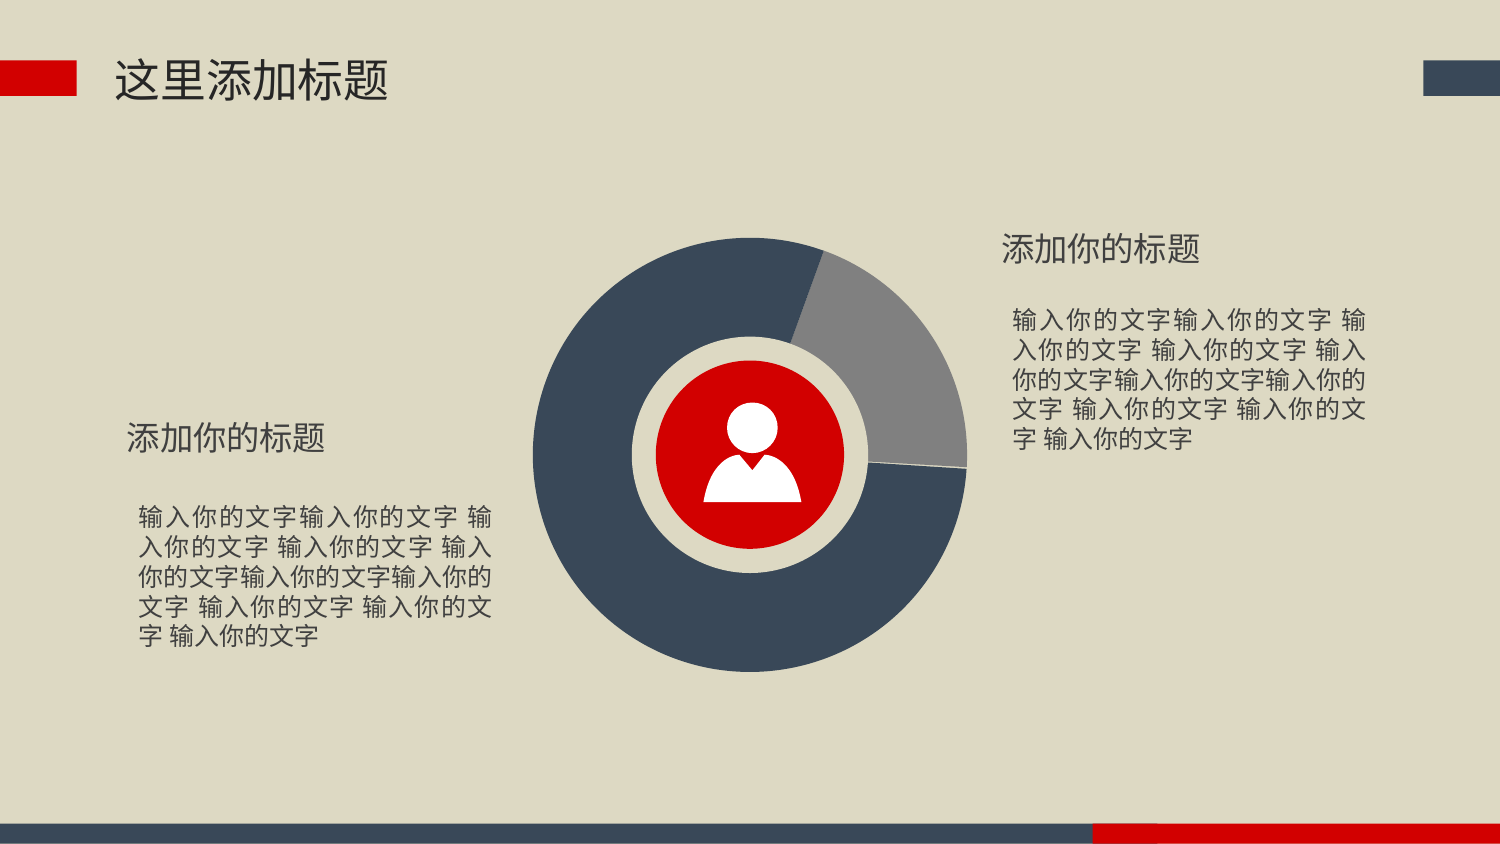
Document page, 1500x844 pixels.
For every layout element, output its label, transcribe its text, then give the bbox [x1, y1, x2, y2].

text_box [1090, 821, 1500, 844]
text_box 添加你的标题 [986, 220, 1367, 276]
text_box 这里添加标题 [100, 43, 467, 114]
text_box [0, 821, 1090, 844]
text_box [532, 237, 968, 673]
text_box 输入你的文字输入你的文字 输入你的文字 输入你的文字 输入你的文字输入你的文字输入你的文字 输入你的文字 输入你的文字 输入你的文字 [123, 493, 508, 659]
text_box [1421, 58, 1500, 98]
text_box 添加你的标题 [112, 410, 493, 465]
text_box 输入你的文字输入你的文字 输入你的文字 输入你的文字 输入你的文字输入你的文字输入你的文字 输入你的文字 输入你的文字 输入你的文字 [997, 296, 1382, 462]
text_box [0, 58, 79, 98]
